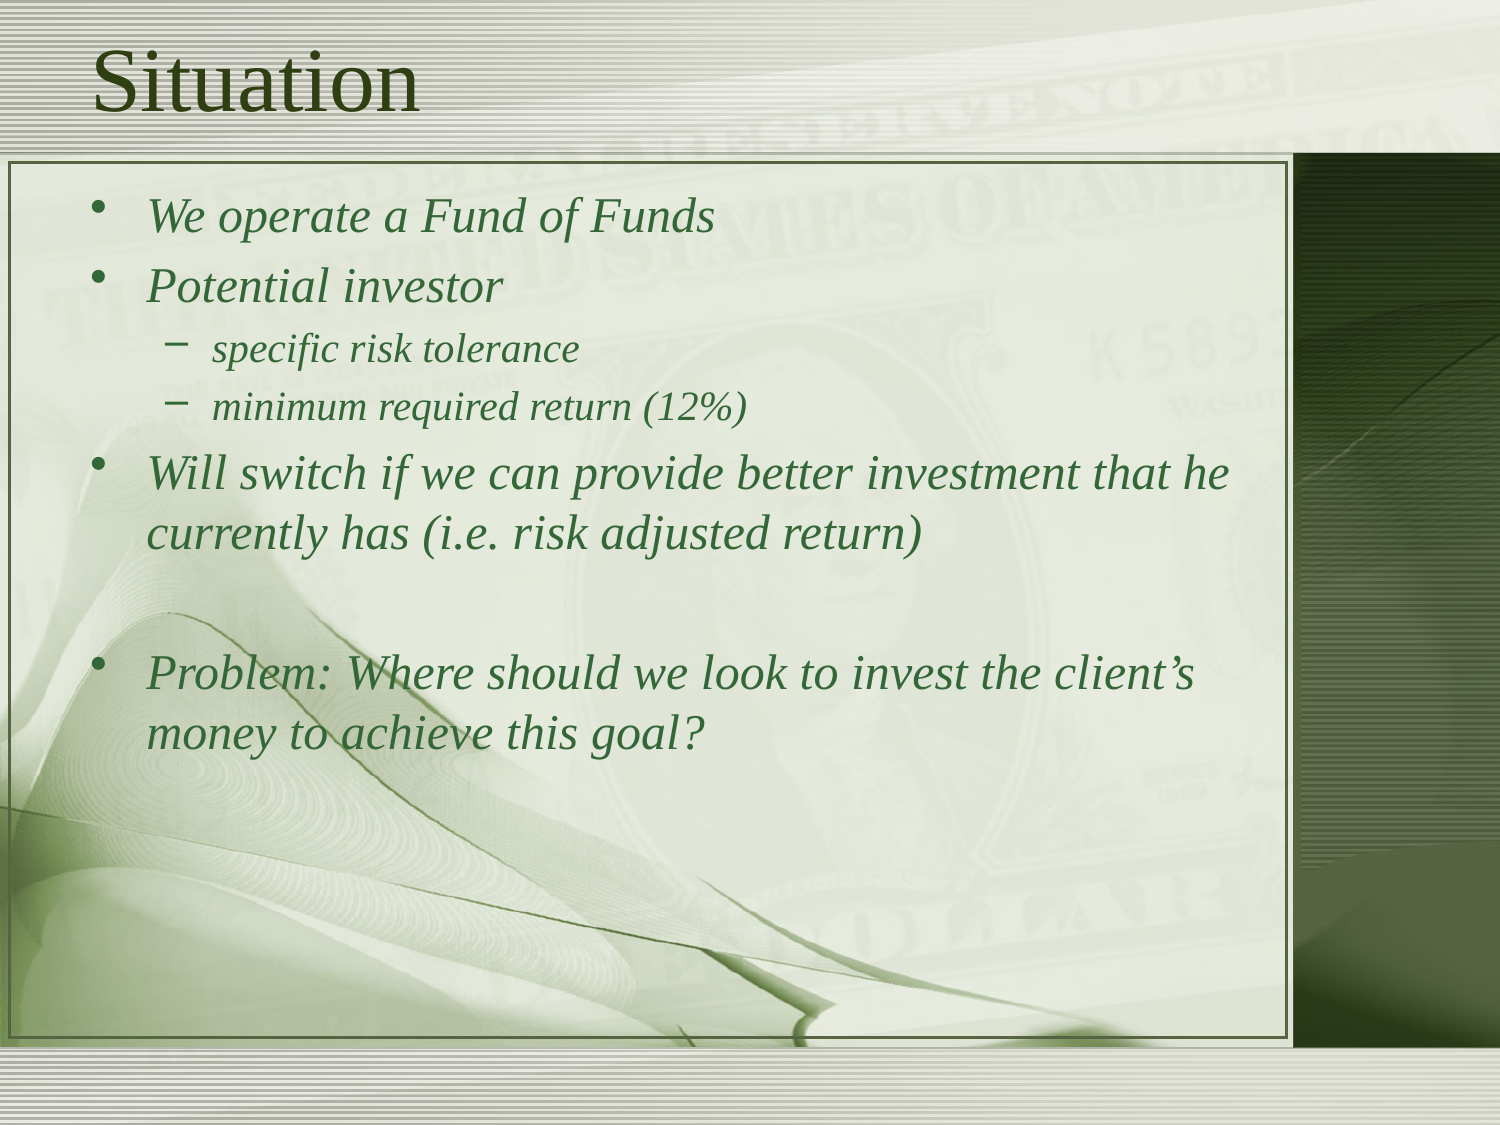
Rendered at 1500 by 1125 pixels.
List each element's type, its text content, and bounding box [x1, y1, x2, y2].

list We operate a Fund of Funds Potential investor specific risk tolerance minimum required return (12%) Will switch if we can provide better investment that he currently has (i.e. risk adjusted return) Problem: Where should we look to invest the client’s money to achieve this goal? [74, 174, 1276, 1006]
title Situation [74, 0, 1288, 151]
picture [0, 0, 1500, 1125]
